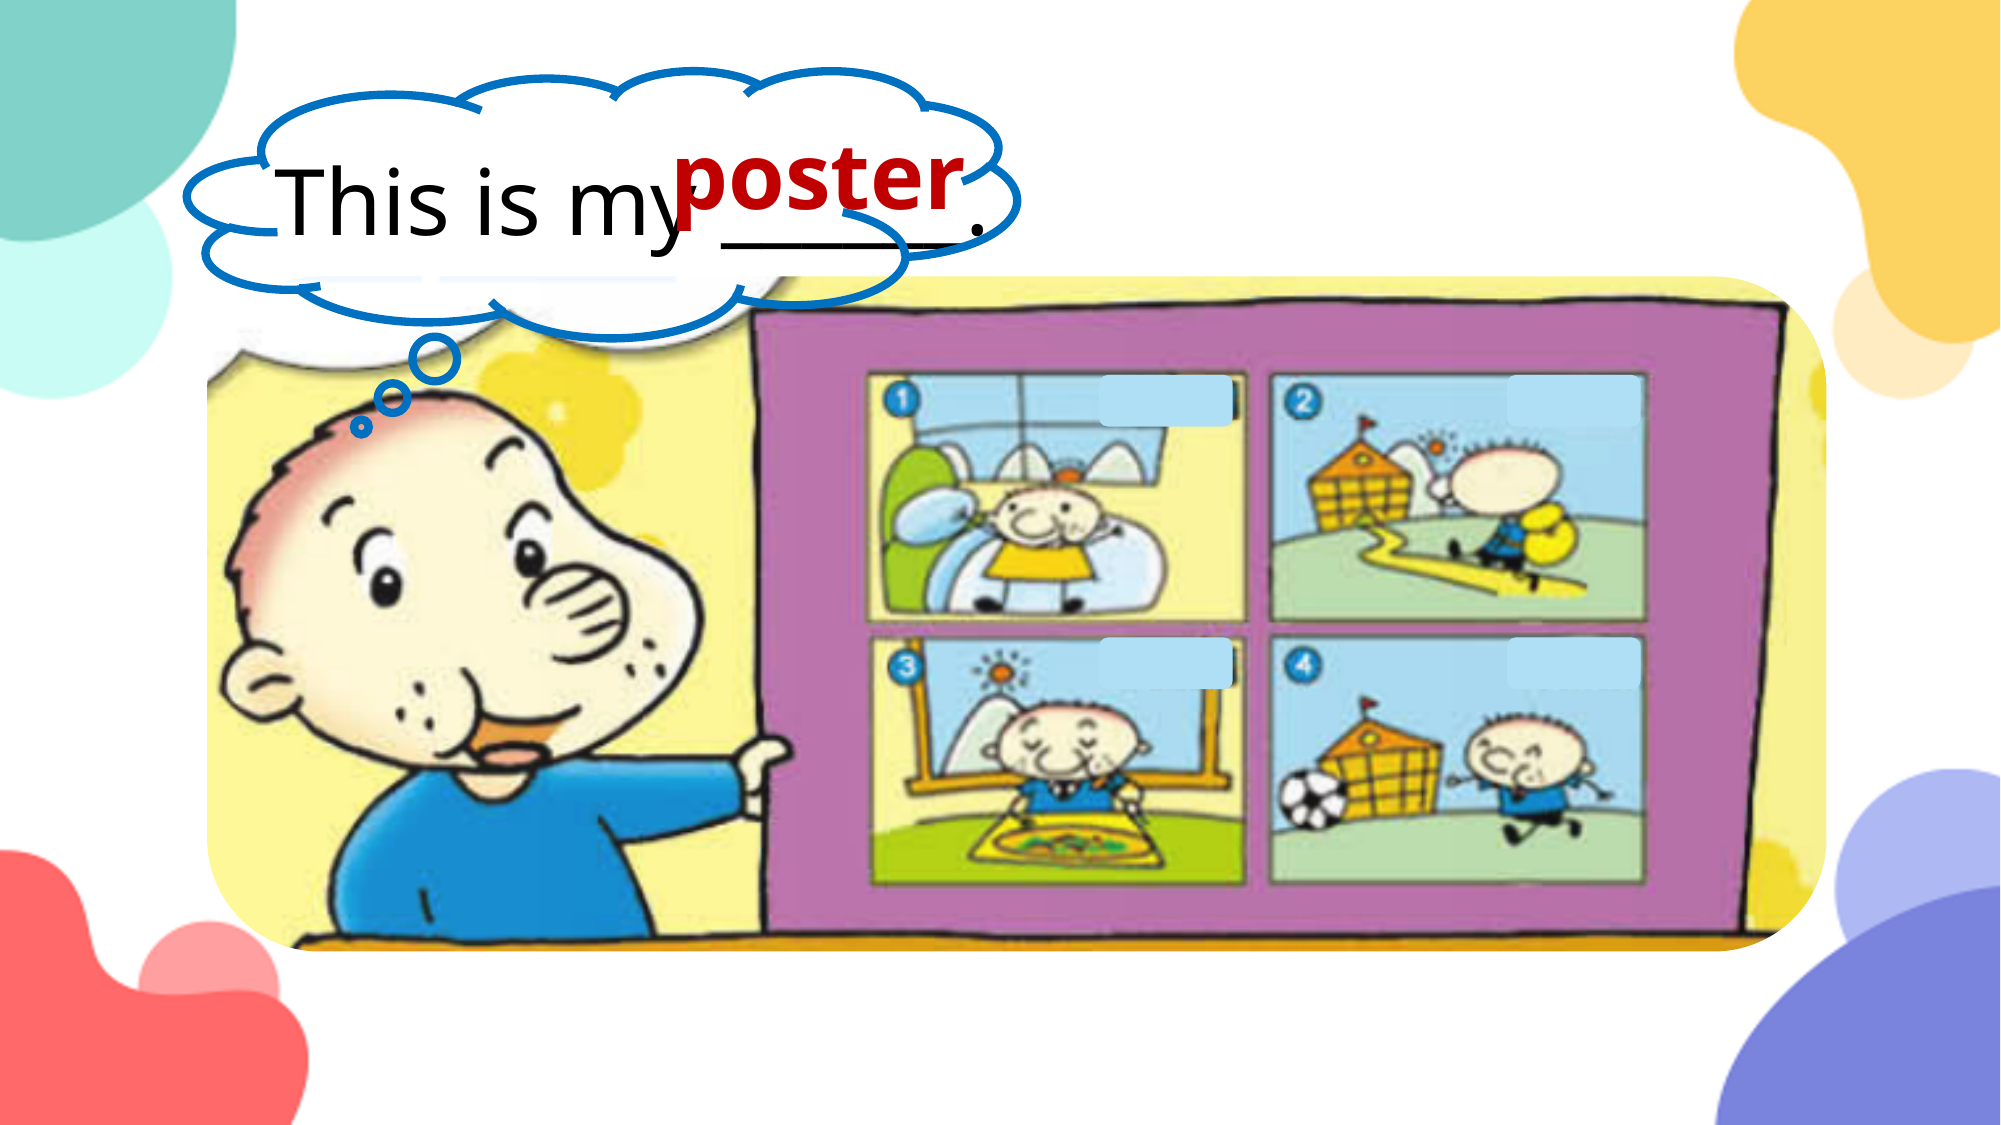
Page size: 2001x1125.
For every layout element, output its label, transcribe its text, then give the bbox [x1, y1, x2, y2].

picture [0, 0, 2001, 1125]
text_box poster [958, 110, 982, 121]
text_box This is my ______. [907, 136, 1030, 261]
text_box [207, 276, 1827, 952]
text_box [185, 70, 1019, 276]
